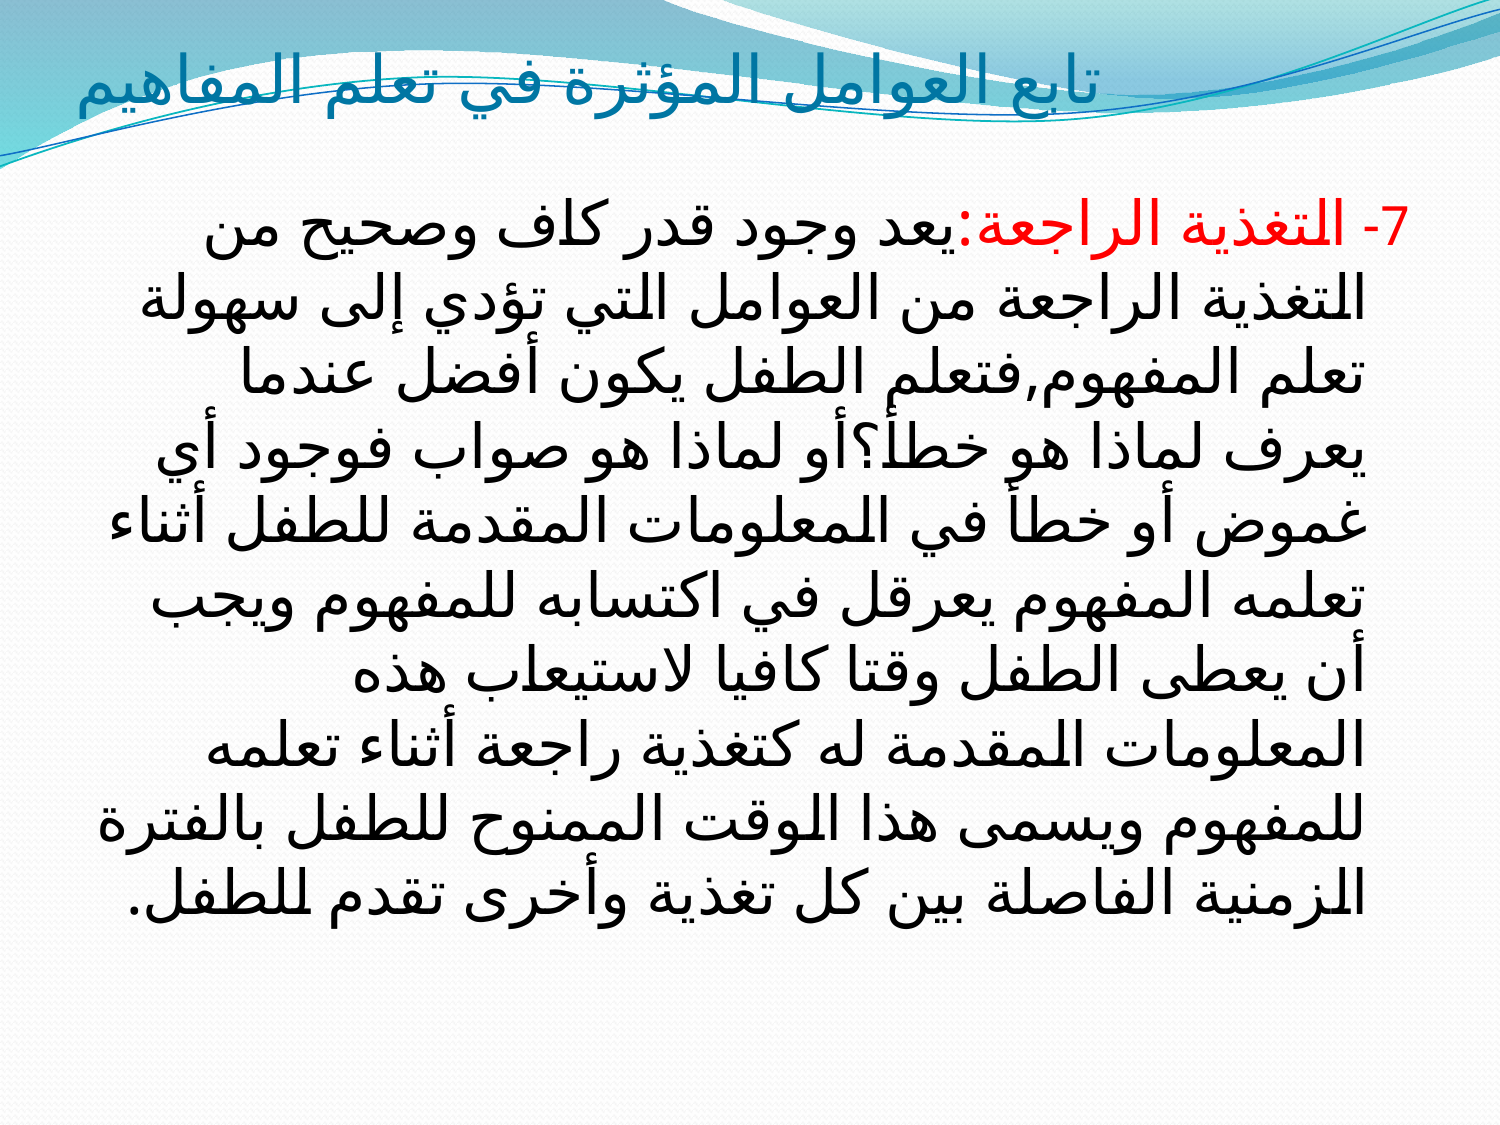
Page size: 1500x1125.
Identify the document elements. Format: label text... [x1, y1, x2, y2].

title تابع العوامل المؤثرة في تعلم المفاهيم [75, 45, 1425, 118]
list 7- التغذية الراجعة:يعد وجود قدر كاف وصحيح من التغذية الراجعة من العوامل التي تؤدي إلى سهولة تعلم المفهوم,فتعلم الطفل يكون أفضل عندما يعرف لماذا هو خطأ؟أو لماذا هو صواب فوجود أي غموض أو خطأ في المعلومات المقدمة للطفل أثناء تعلمه المفهوم يعرقل في اكتسابه للمفهوم ويجب أن يعطى الطفل وقتا كافيا لاستيعاب هذه المعلومات المقدمة له كتغذية راجعة أثناء تعلمه للمفهوم ويسمى هذا الوقت الممنوح للطفل بالفترة الزمنية الفاصلة بين كل تغذية وأخرى تقدم للطفل. [75, 175, 1425, 1005]
